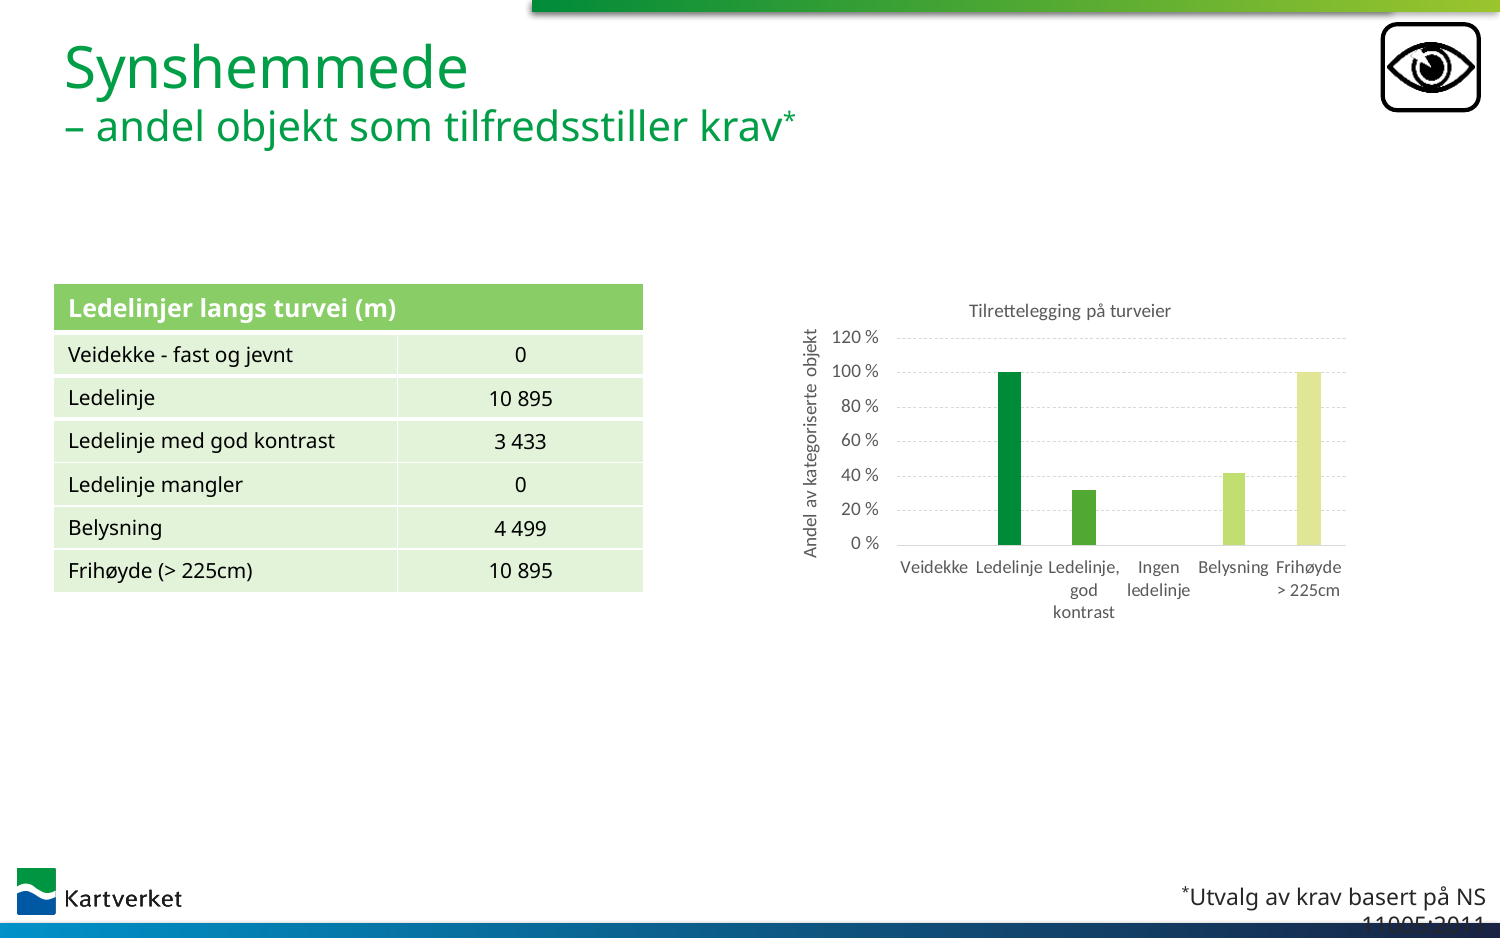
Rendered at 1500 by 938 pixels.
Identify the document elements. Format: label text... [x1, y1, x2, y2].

table_cell Ledelinje med god kontrast [54, 421, 397, 462]
table_cell 0 [398, 335, 643, 374]
picture [791, 291, 1349, 630]
text_box *Utvalg av krav basert på NS 11005:2011 [1068, 873, 1500, 938]
table_cell Frihøyde (> 225cm) [54, 550, 397, 592]
table_cell 10 895 [398, 550, 643, 592]
table_cell 0 [398, 463, 643, 505]
table_cell Veidekke - fast og jevnt [54, 335, 397, 374]
table_cell 3 433 [398, 421, 643, 462]
table_cell 10 895 [398, 378, 643, 417]
table_header Ledelinjer langs turvei (m) [54, 284, 643, 330]
table_cell Belysning [54, 507, 397, 548]
table_cell Ledelinje mangler [54, 463, 397, 505]
text_box Synshemmede – andel objekt som tilfredsstiller krav* [49, 24, 1431, 158]
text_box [1382, 24, 1480, 111]
table_cell 4 499 [398, 507, 643, 548]
table_cell Ledelinje [54, 378, 397, 417]
